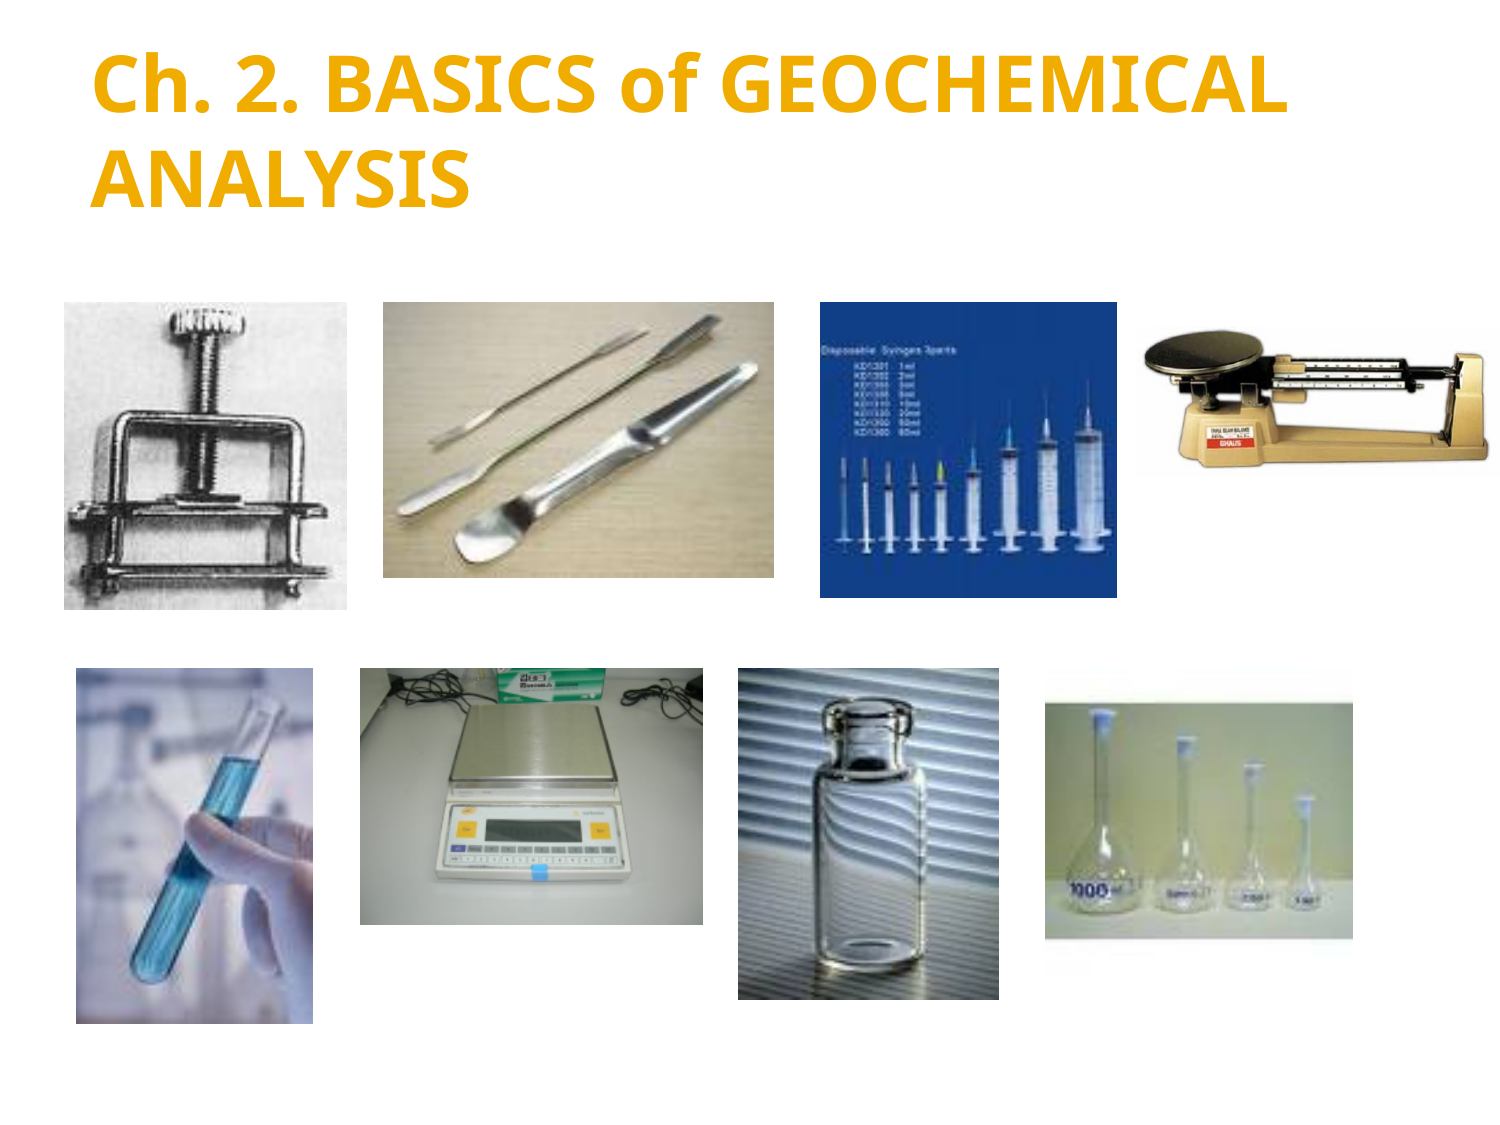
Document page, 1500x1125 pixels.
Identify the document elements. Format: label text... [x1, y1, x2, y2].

picture [1045, 668, 1353, 976]
picture [1136, 326, 1500, 477]
picture [64, 302, 347, 610]
picture [383, 302, 774, 579]
picture [76, 668, 313, 1024]
picture [738, 668, 999, 1000]
picture [360, 668, 703, 925]
picture [820, 302, 1117, 598]
title Ch. 2. BASICS of GEOCHEMICAL ANALYSIS [75, 25, 1425, 231]
